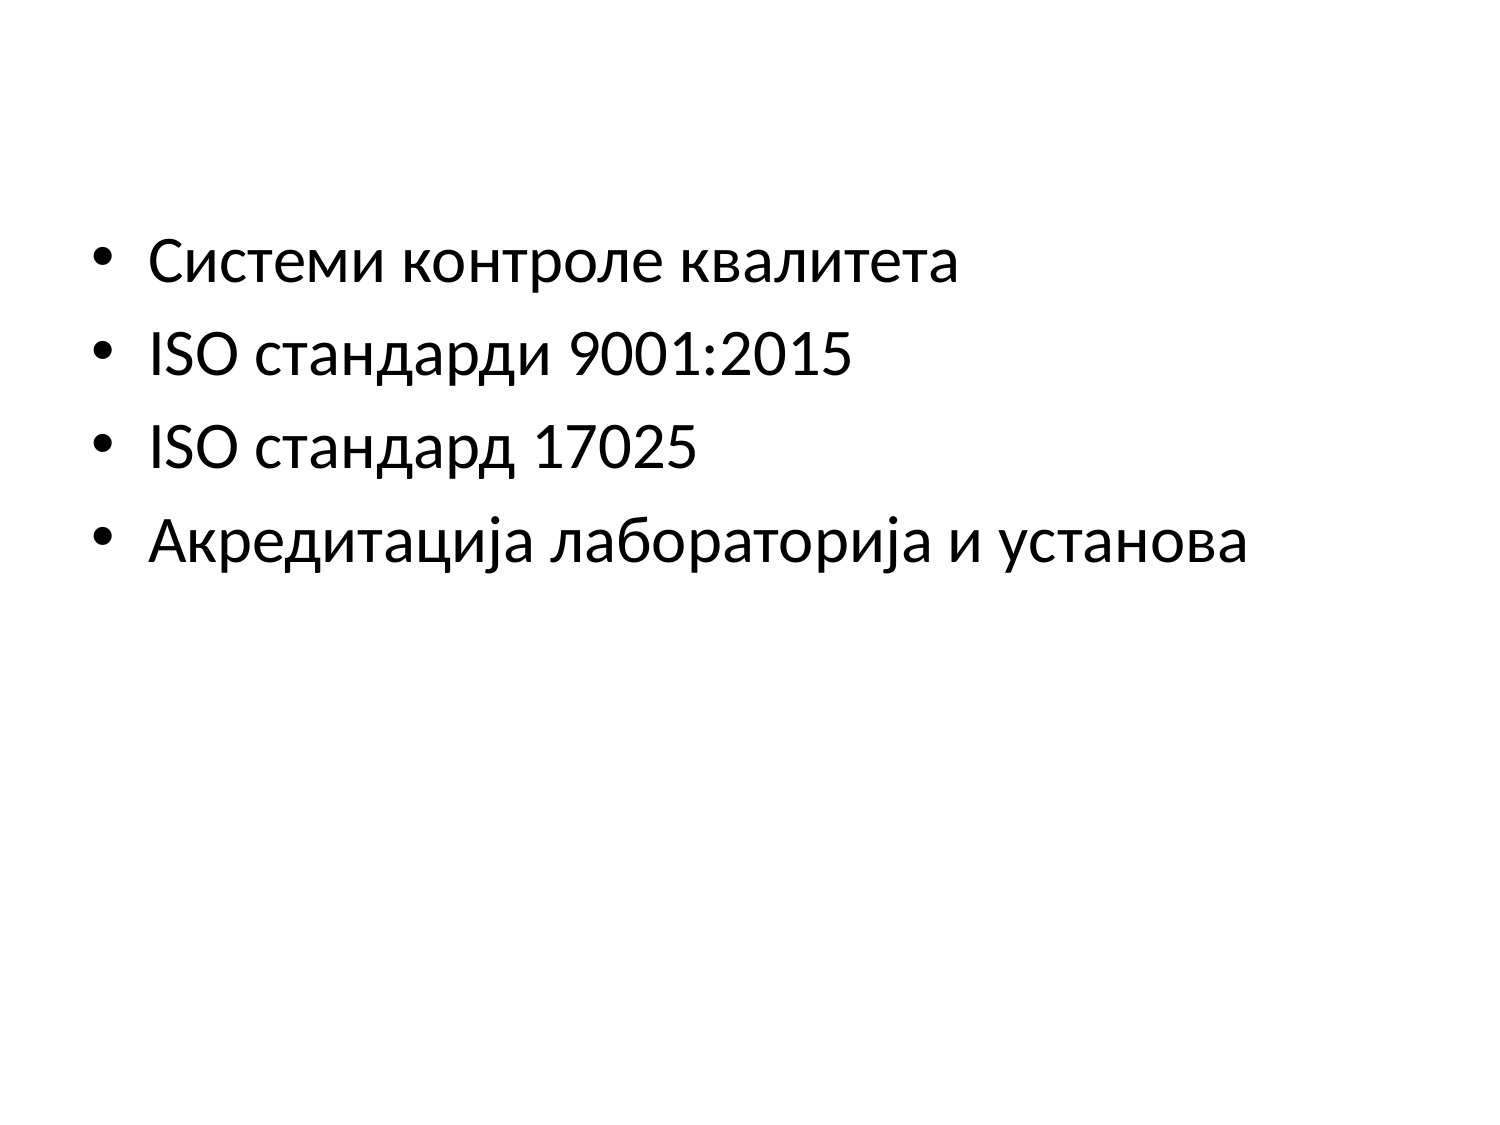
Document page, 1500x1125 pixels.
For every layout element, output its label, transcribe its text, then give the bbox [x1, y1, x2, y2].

list Системи контроле квалитета ISO стандарди 9001:2015 ISO стандард 17025 Акредитација лабораторија и установа [76, 208, 1427, 951]
